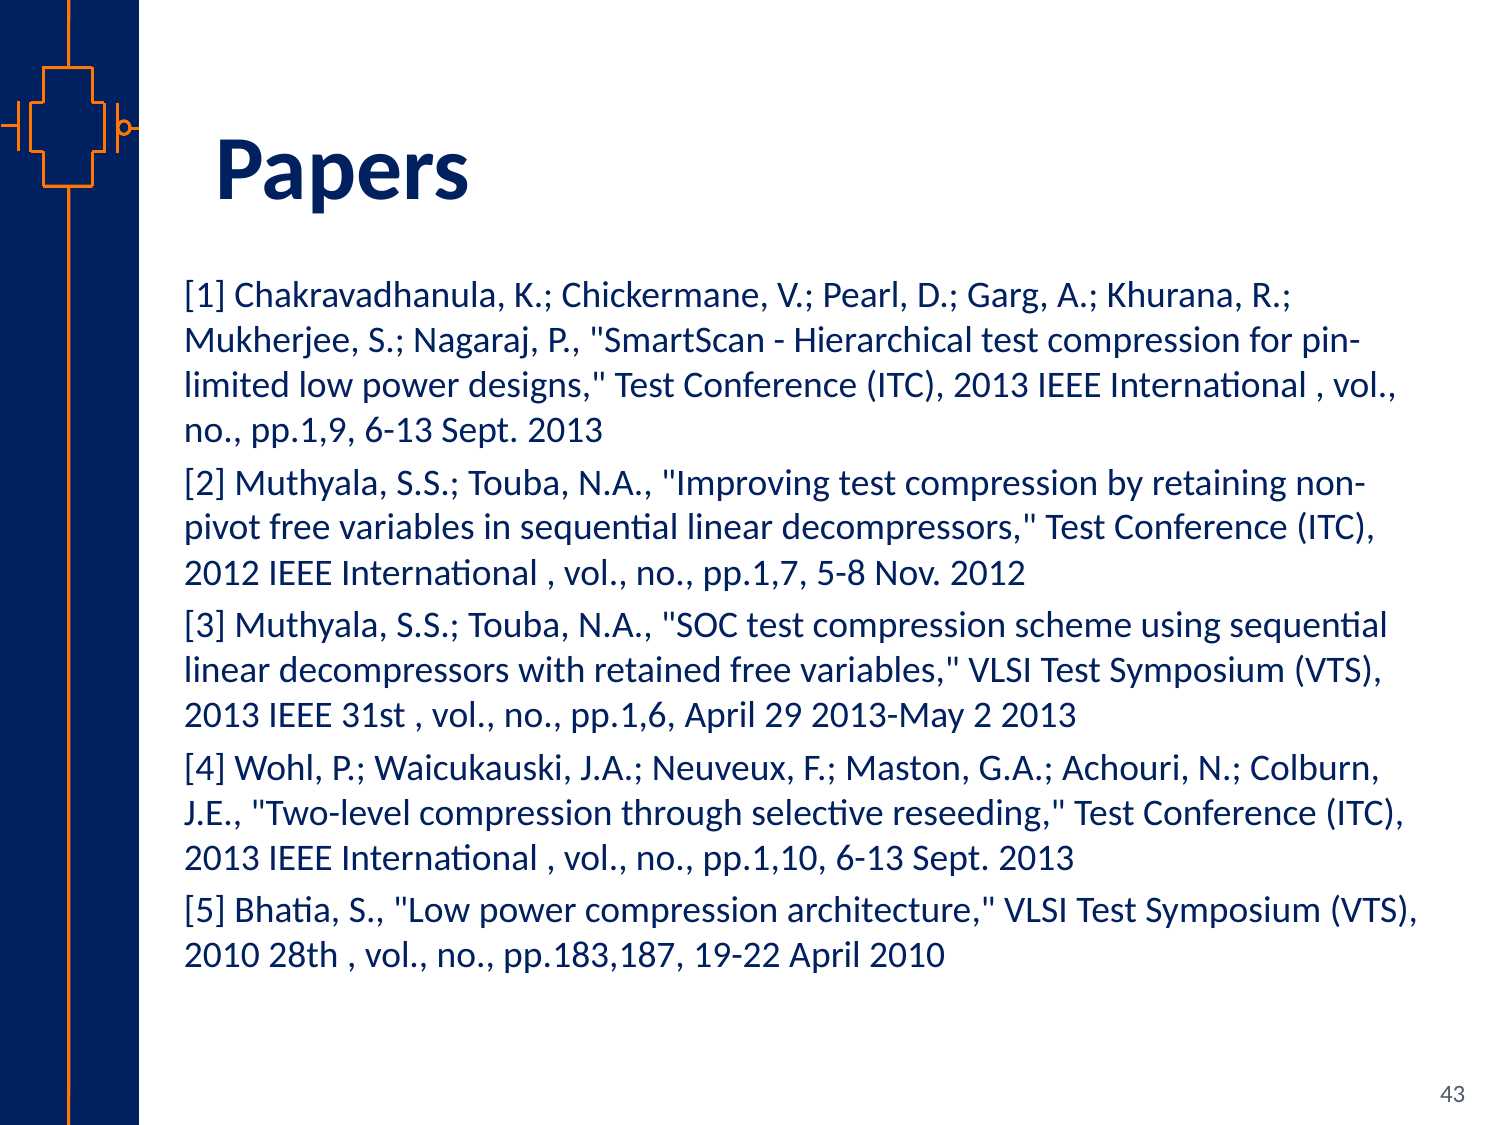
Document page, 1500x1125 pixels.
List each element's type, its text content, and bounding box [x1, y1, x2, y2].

slide_number 43 [1425, 1062, 1488, 1123]
title Papers [200, 37, 1388, 225]
list [1] Chakravadhanula, K.; Chickermane, V.; Pearl, D.; Garg, A.; Khurana, R.; Mukherjee, S.; Nagaraj, P., "SmartScan - Hierarchical test compression for pin-limited low power designs," Test Conference (ITC), 2013 IEEE International , vol., no., pp.1,9, 6-13 Sept. 2013 [2] Muthyala, S.S.; Touba, N.A., "Improving test compression by retaining non-pivot free variables in sequential linear decompressors," Test Conference (ITC), 2012 IEEE International , vol., no., pp.1,7, 5-8 Nov. 2012 [3] Muthyala, S.S.; Touba, N.A., "SOC test compression scheme using sequential linear decompressors with retained free variables," VLSI Test Symposium (VTS), 2013 IEEE 31st , vol., no., pp.1,6, April 29 2013-May 2 2013 [4] Wohl, P.; Waicukauski, J.A.; Neuveux, F.; Maston, G.A.; Achouri, N.; Colburn, J.E., "Two-level compression through selective reseeding," Test Conference (ITC), 2013 IEEE International , vol., no., pp.1,10, 6-13 Sept. 2013 [5] Bhatia, S., "Low power compression architecture," VLSI Test Symposium (VTS), 2010 28th , vol., no., pp.183,187, 19-22 April 2010 [168, 262, 1449, 1054]
